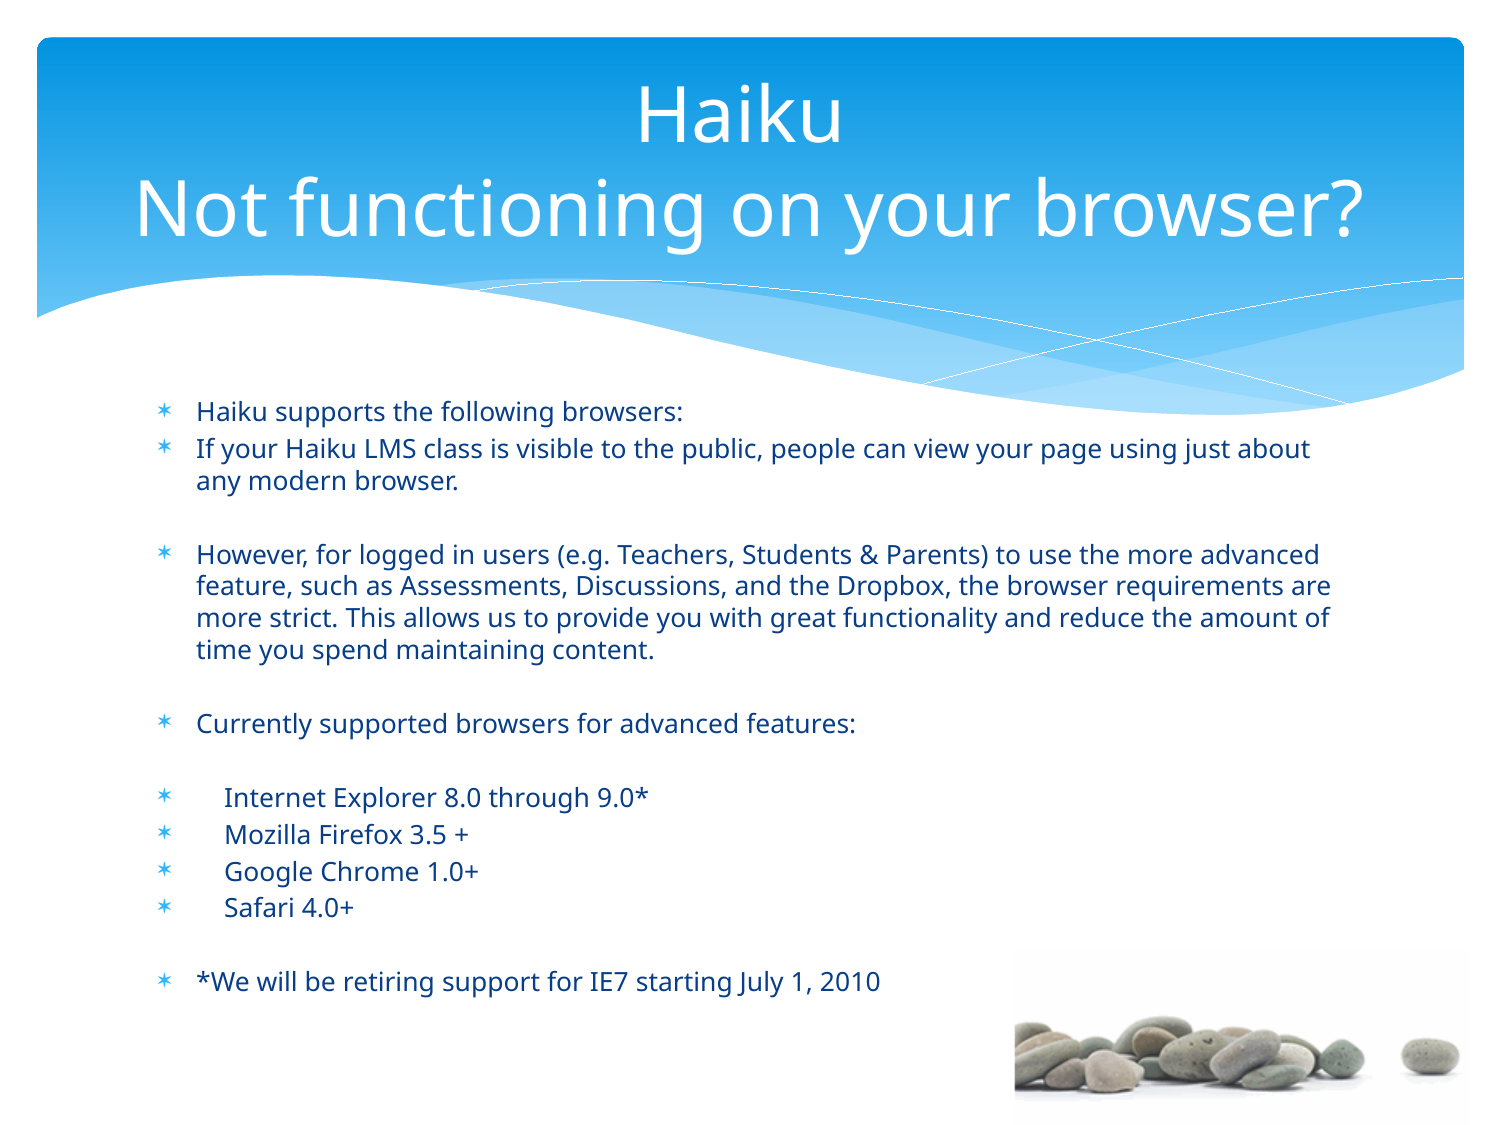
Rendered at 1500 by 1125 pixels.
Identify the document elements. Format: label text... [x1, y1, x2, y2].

picture [1012, 949, 1468, 1125]
list Haiku supports the following browsers: If your Haiku LMS class is visible to the public, people can view your page using just about any modern browser. However, for logged in users (e.g. Teachers, Students & Parents) to use the more advanced feature, such as Assessments, Discussions, and the Dropbox, the browser requirements are more strict. This allows us to provide you with great functionality and reduce the amount of time you spend maintaining content. Currently supported browsers for advanced features: Internet Explorer 8.0 through 9.0* Mozilla Firefox 3.5 + Google Chrome 1.0+ Safari 4.0+ *We will be retiring support for IE7 starting July 1, 2010 [143, 387, 1359, 1005]
title Haiku Not functioning on your browser? [75, 55, 1425, 261]
